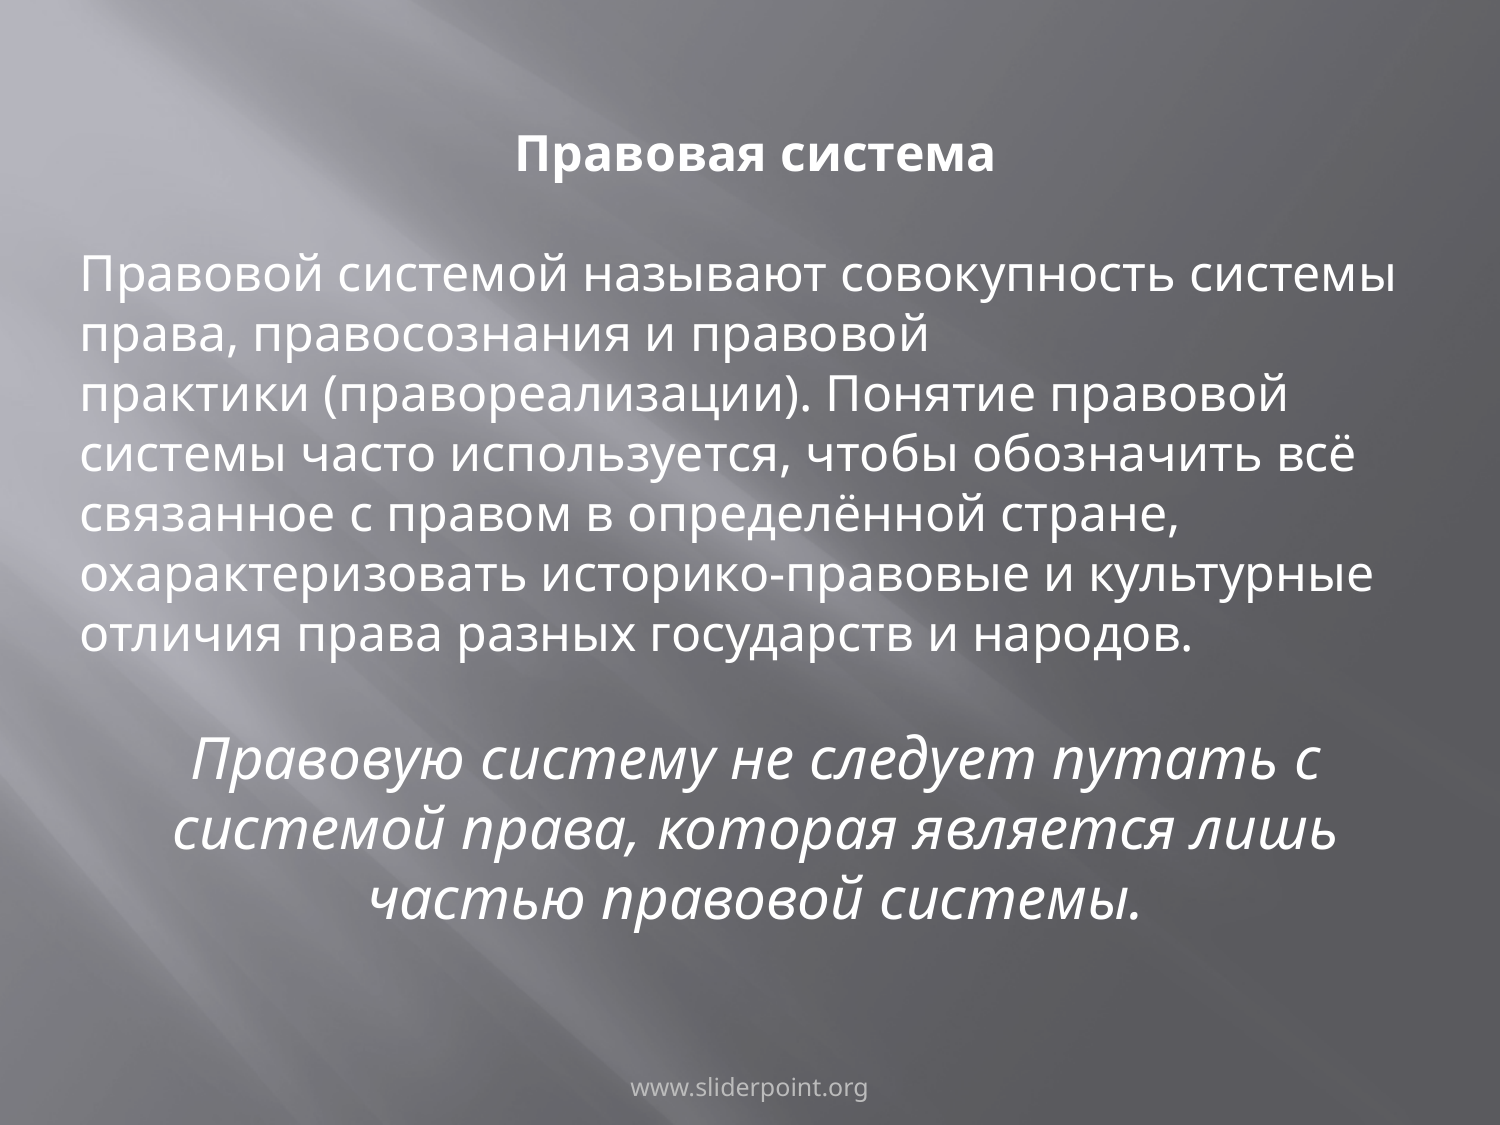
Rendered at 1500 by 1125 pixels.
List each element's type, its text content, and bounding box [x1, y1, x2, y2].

footer www.sliderpoint.org [512, 1052, 988, 1113]
text_box Правовая система Правовой системой называют совокупность системы права, правосознания и правовой практики (правореализации). Понятие правовой системы часто используется, чтобы обозначить всё связанное с правом в определённой стране, охарактеризовать историко-правовые и культурные отличия права разных государств и народов. Правовую систему не следует путать с системой права, которая является лишь частью правовой системы. [64, 113, 1447, 999]
